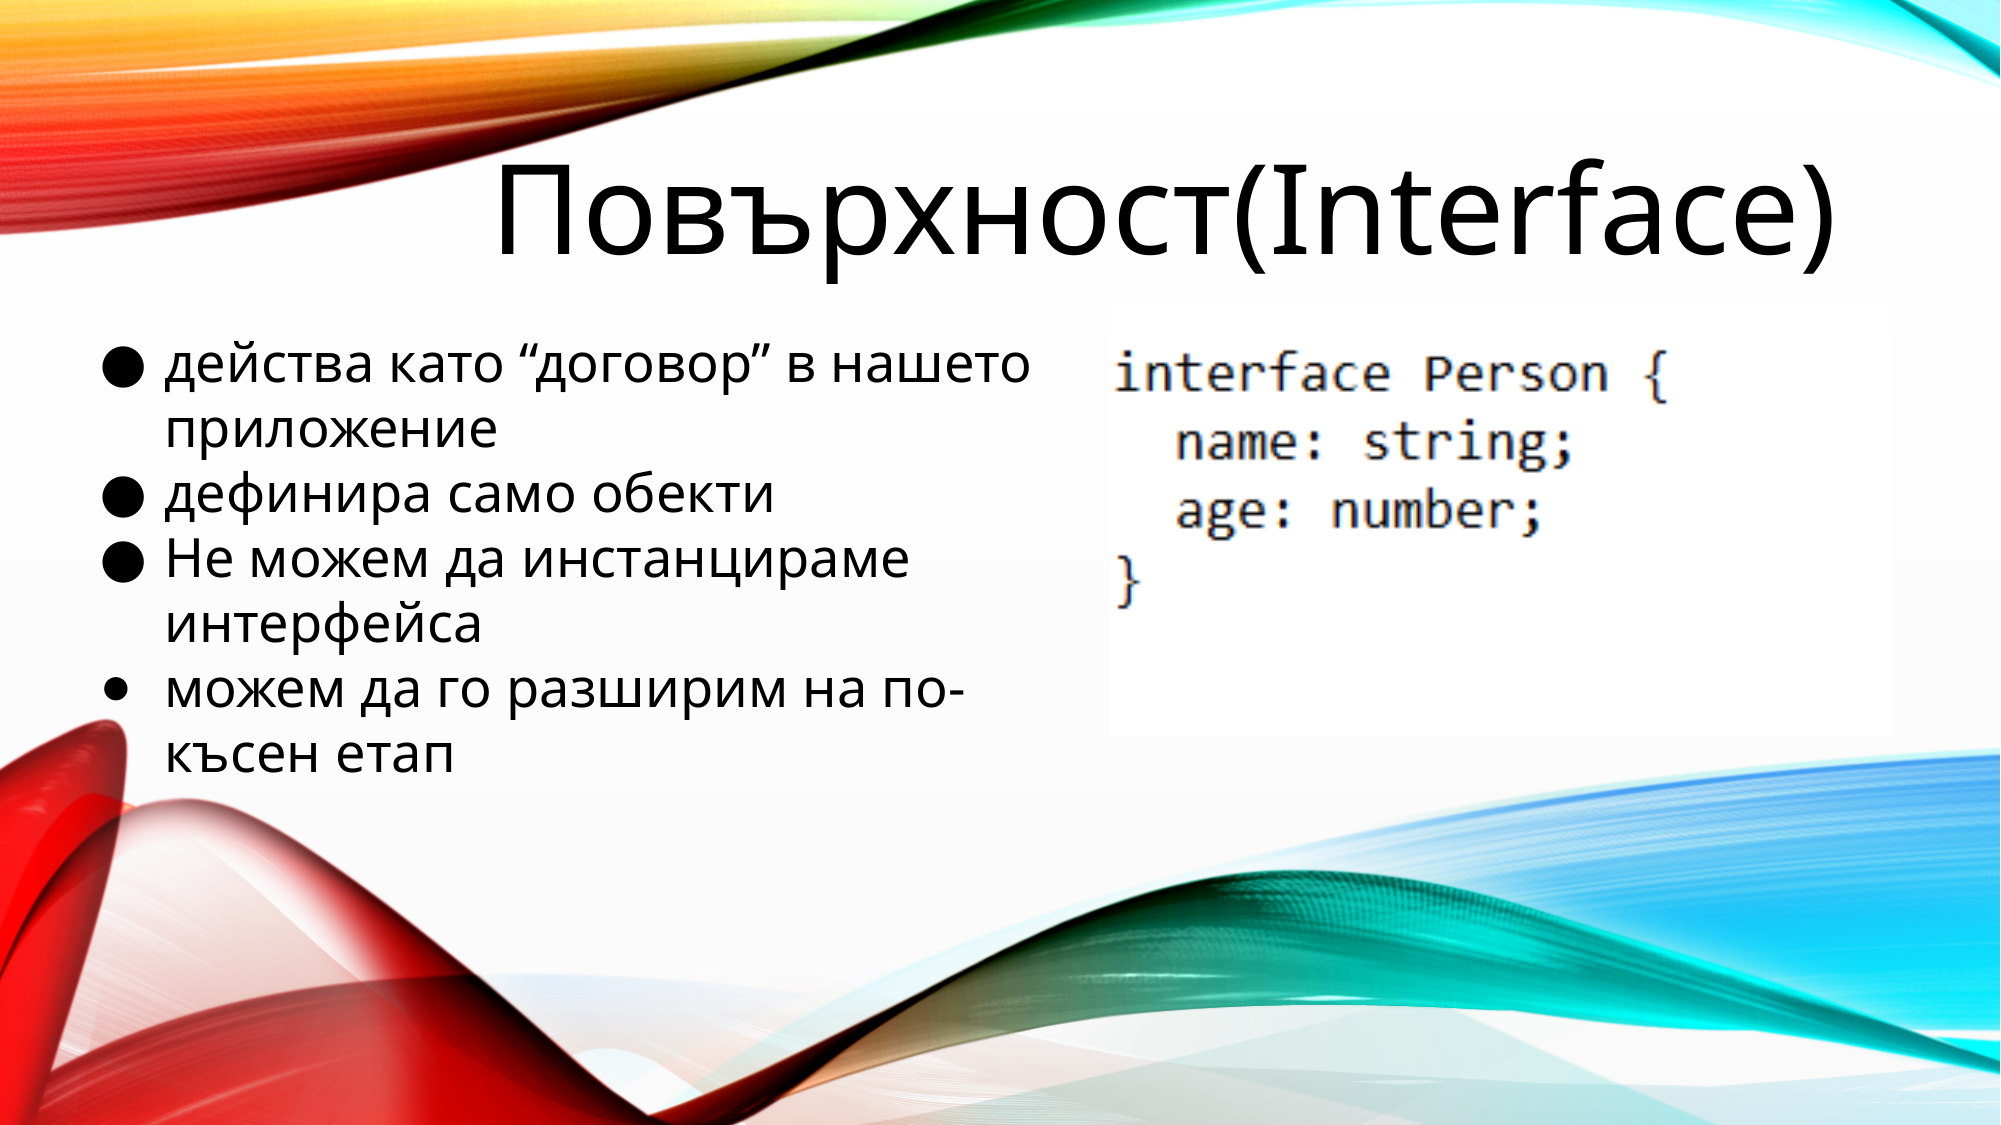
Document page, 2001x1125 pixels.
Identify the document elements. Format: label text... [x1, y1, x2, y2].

picture [0, 304, 2000, 1125]
subtitle действа като “договор” в нашето приложение дефинира само обекти Не можем да инстанцираме интерфейса можем да го разширим на по-късен етап [74, 320, 1055, 686]
title Повърхност(Interface) [475, 57, 1958, 290]
picture [0, 0, 2000, 237]
